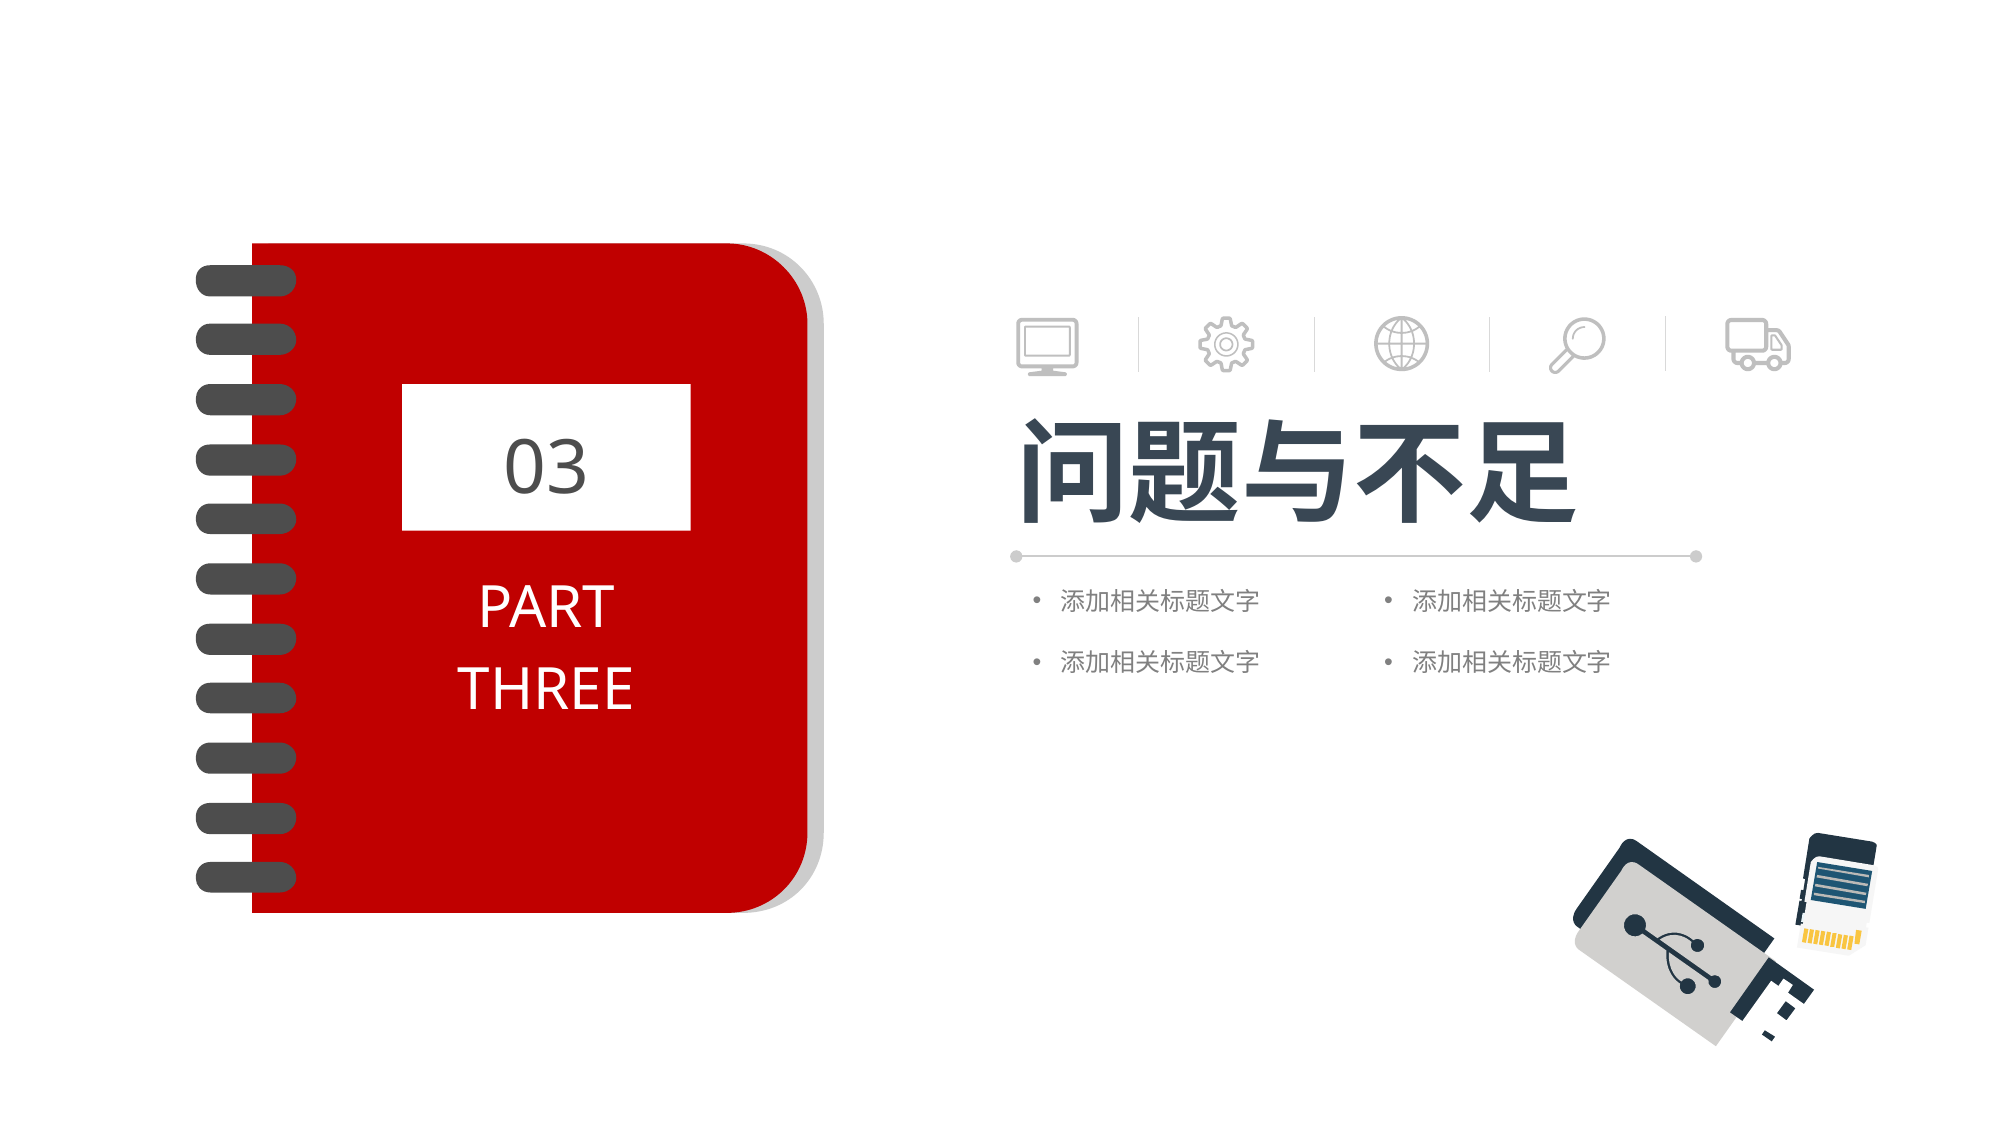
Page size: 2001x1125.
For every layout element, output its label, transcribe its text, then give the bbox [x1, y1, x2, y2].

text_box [195, 243, 824, 913]
text_box 添加相关标题文字 [1369, 639, 1628, 685]
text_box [1198, 316, 1255, 373]
text_box 问题与不足 [1016, 400, 1750, 536]
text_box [1725, 317, 1791, 372]
text_box 添加相关标题文字 [1017, 578, 1276, 623]
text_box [1016, 317, 1079, 377]
text_box [1374, 316, 1430, 372]
text_box 添加相关标题文字 [1369, 578, 1628, 623]
text_box 添加相关标题文字 [1017, 639, 1276, 685]
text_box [1548, 317, 1606, 374]
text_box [1567, 832, 1879, 1068]
